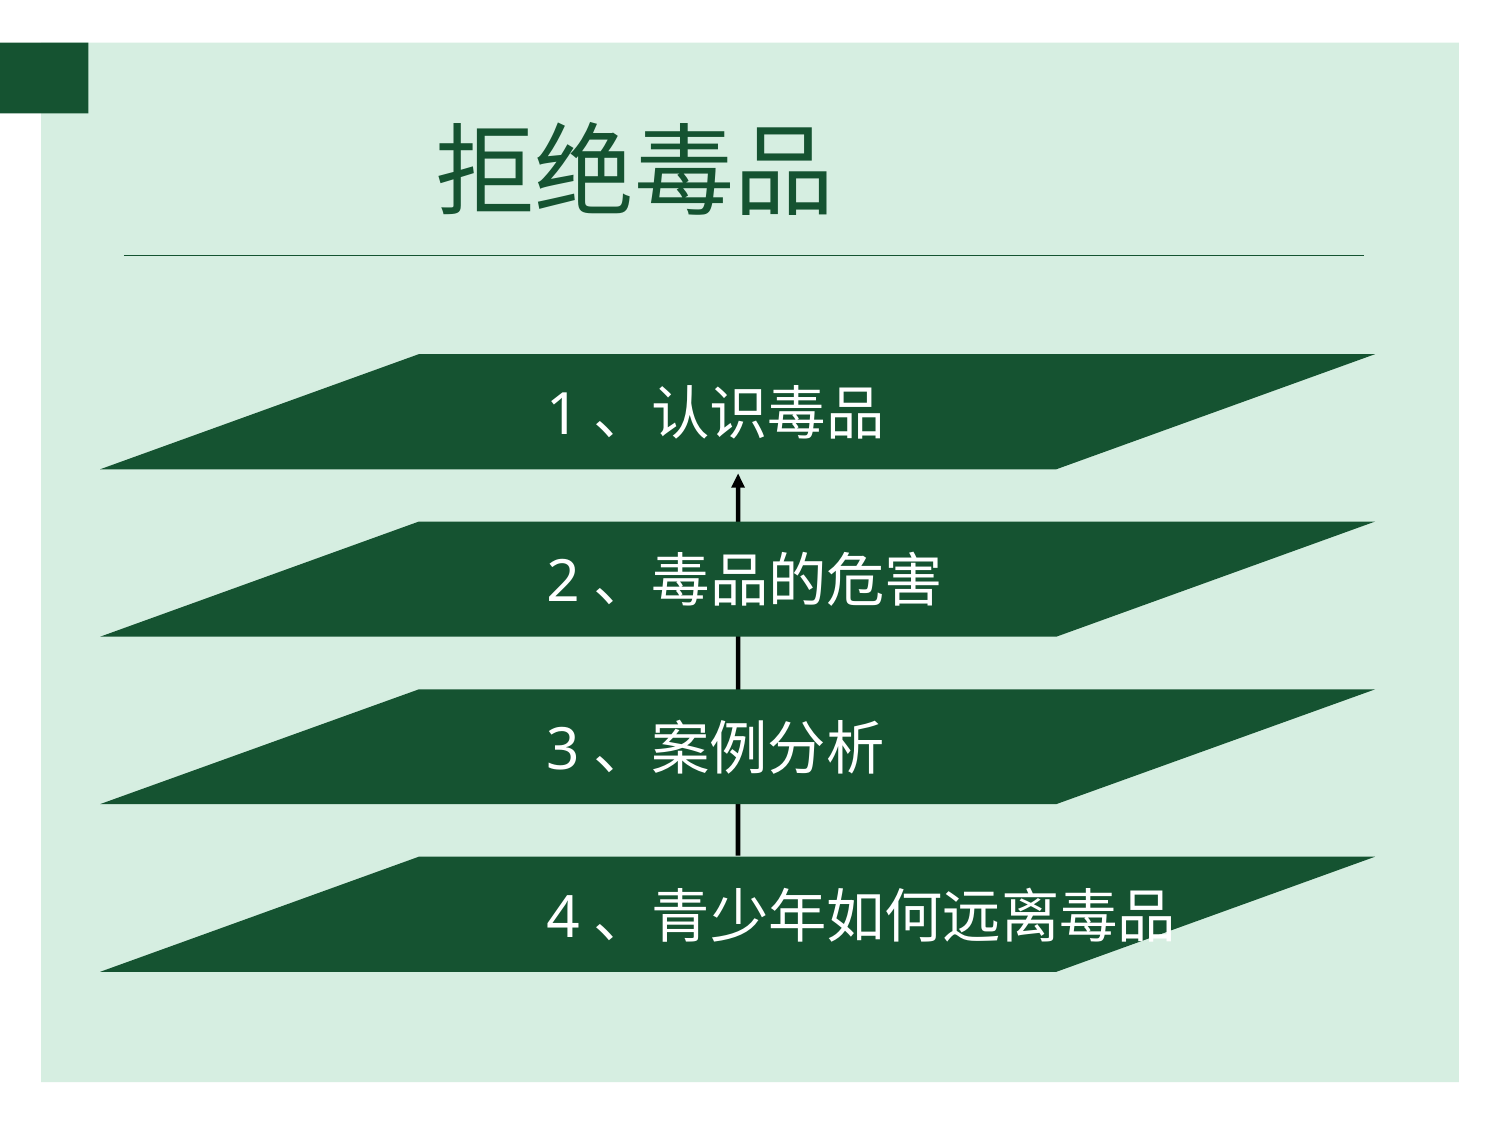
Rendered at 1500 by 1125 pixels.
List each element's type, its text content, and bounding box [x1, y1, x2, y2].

text_box 拒绝毒品 [420, 100, 850, 235]
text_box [100, 354, 1376, 972]
